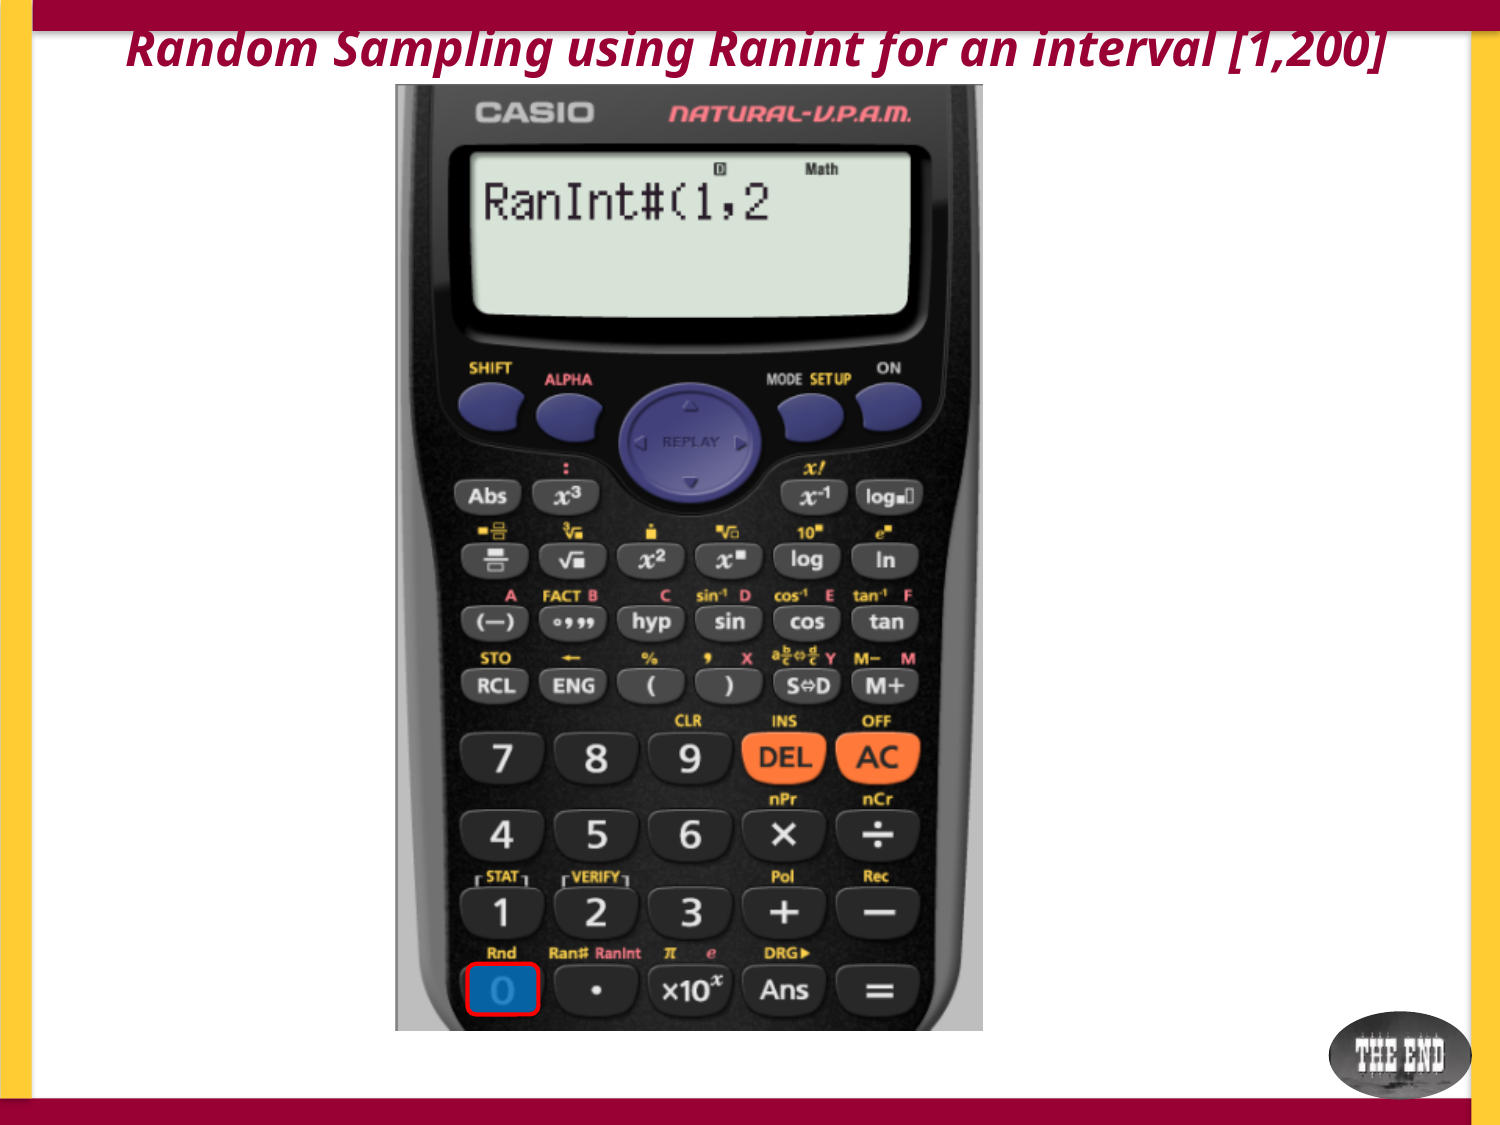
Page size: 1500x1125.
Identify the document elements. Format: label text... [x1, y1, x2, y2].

picture [395, 84, 983, 1031]
text_box Random Sampling using Ranint for an interval [1,200] [32, 9, 1481, 85]
picture [1328, 1011, 1472, 1100]
